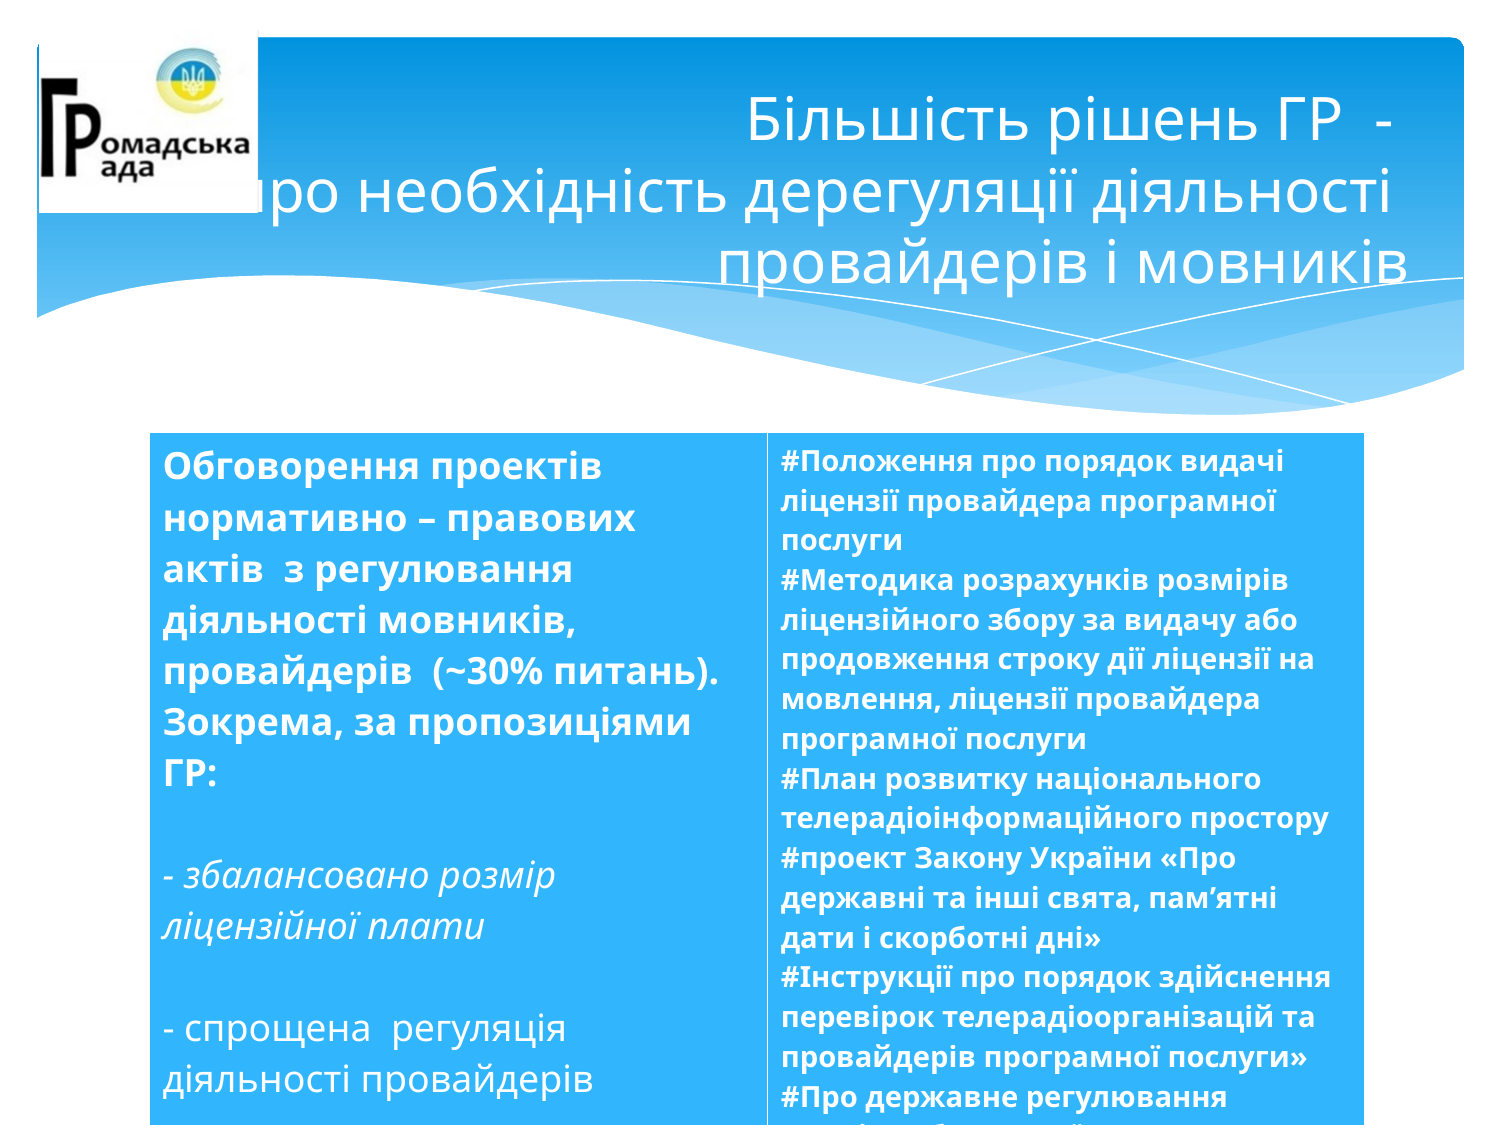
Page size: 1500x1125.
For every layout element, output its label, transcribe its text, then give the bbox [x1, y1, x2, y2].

picture [39, 30, 259, 214]
title Більшість рішень ГР - про необхідність дерегуляції діяльності провайдерів і мовників [75, 71, 1425, 377]
table_header Обговорення проектів нормативно – правових актів з регулювання діяльності мовників, провайдерів (~30% питань). Зокрема, за пропозиціями ГР: - збалансовано розмір ліцензійної плати - спрощена регуляція діяльності провайдерів [150, 433, 767, 1125]
table_header #Положення про порядок видачі ліцензії провайдера програмної послуги #Методика розрахунків розмірів ліцензійного збору за видачу або продовження строку дії ліцензії на мовлення, ліцензії провайдера програмної послуги #План розвитку національного телерадіоінформаційного простору #проект Закону України «Про державні та інші свята, пам’ятні дати і скорботні дні» #Інструкції про порядок здійснення перевірок телерадіоорганізацій та провайдерів програмної послуги» #Про державне регулювання розміру абонентної плати за користування універсальною програмною послугою (не підтримано більшістю)… [768, 433, 1364, 1125]
